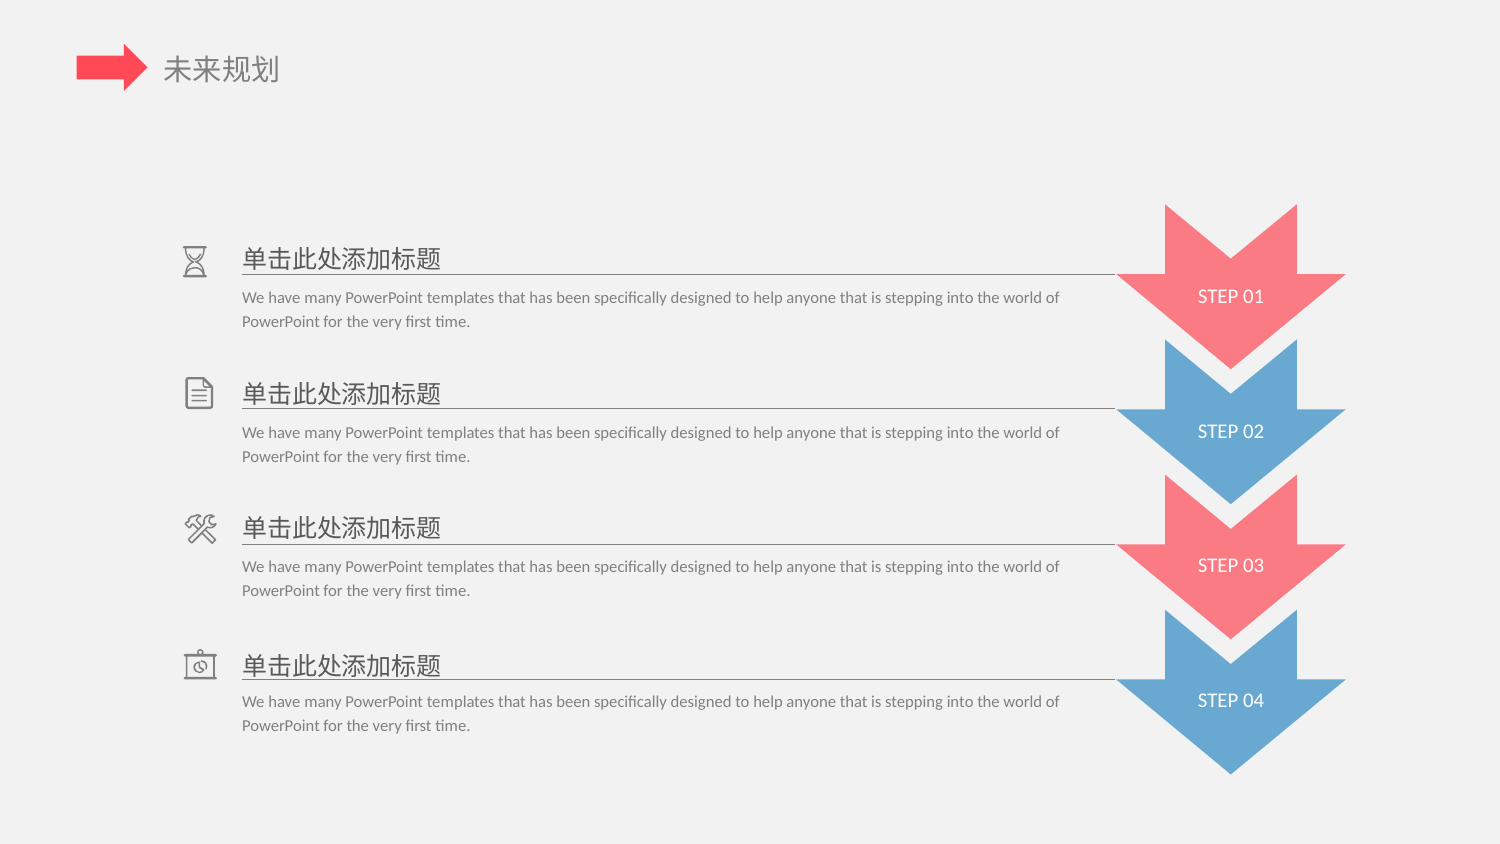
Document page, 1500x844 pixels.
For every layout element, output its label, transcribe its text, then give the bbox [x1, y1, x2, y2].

text_box 单击此处添加标题 [242, 378, 476, 408]
text_box [183, 648, 217, 680]
text_box STEP 02 [1170, 418, 1292, 444]
text_box 单击此处添加标题 [242, 650, 476, 679]
text_box 单击此处添加标题 [242, 243, 476, 274]
text_box [182, 246, 208, 278]
text_box 单击此处添加标题 [242, 512, 476, 543]
text_box [1116, 204, 1346, 370]
text_box We have many PowerPoint templates that has been specifically designed to help anyone that is stepping into the world of PowerPoint for the very first time. [242, 688, 1105, 735]
text_box [1116, 339, 1346, 505]
text_box We have many PowerPoint templates that has been specifically designed to help anyone that is stepping into the world of PowerPoint for the very first time. [242, 418, 1105, 467]
text_box STEP 04 [1170, 686, 1292, 712]
text_box We have many PowerPoint templates that has been specifically designed to help anyone that is stepping into the world of PowerPoint for the very first time. [242, 552, 1105, 600]
text_box [1116, 474, 1346, 640]
text_box [184, 514, 217, 544]
text_box STEP 01 [1170, 282, 1292, 308]
text_box [1116, 609, 1346, 775]
text_box [185, 377, 214, 410]
text_box We have many PowerPoint templates that has been specifically designed to help anyone that is stepping into the world of PowerPoint for the very first time. [242, 282, 1105, 331]
text_box STEP 03 [1170, 552, 1292, 578]
